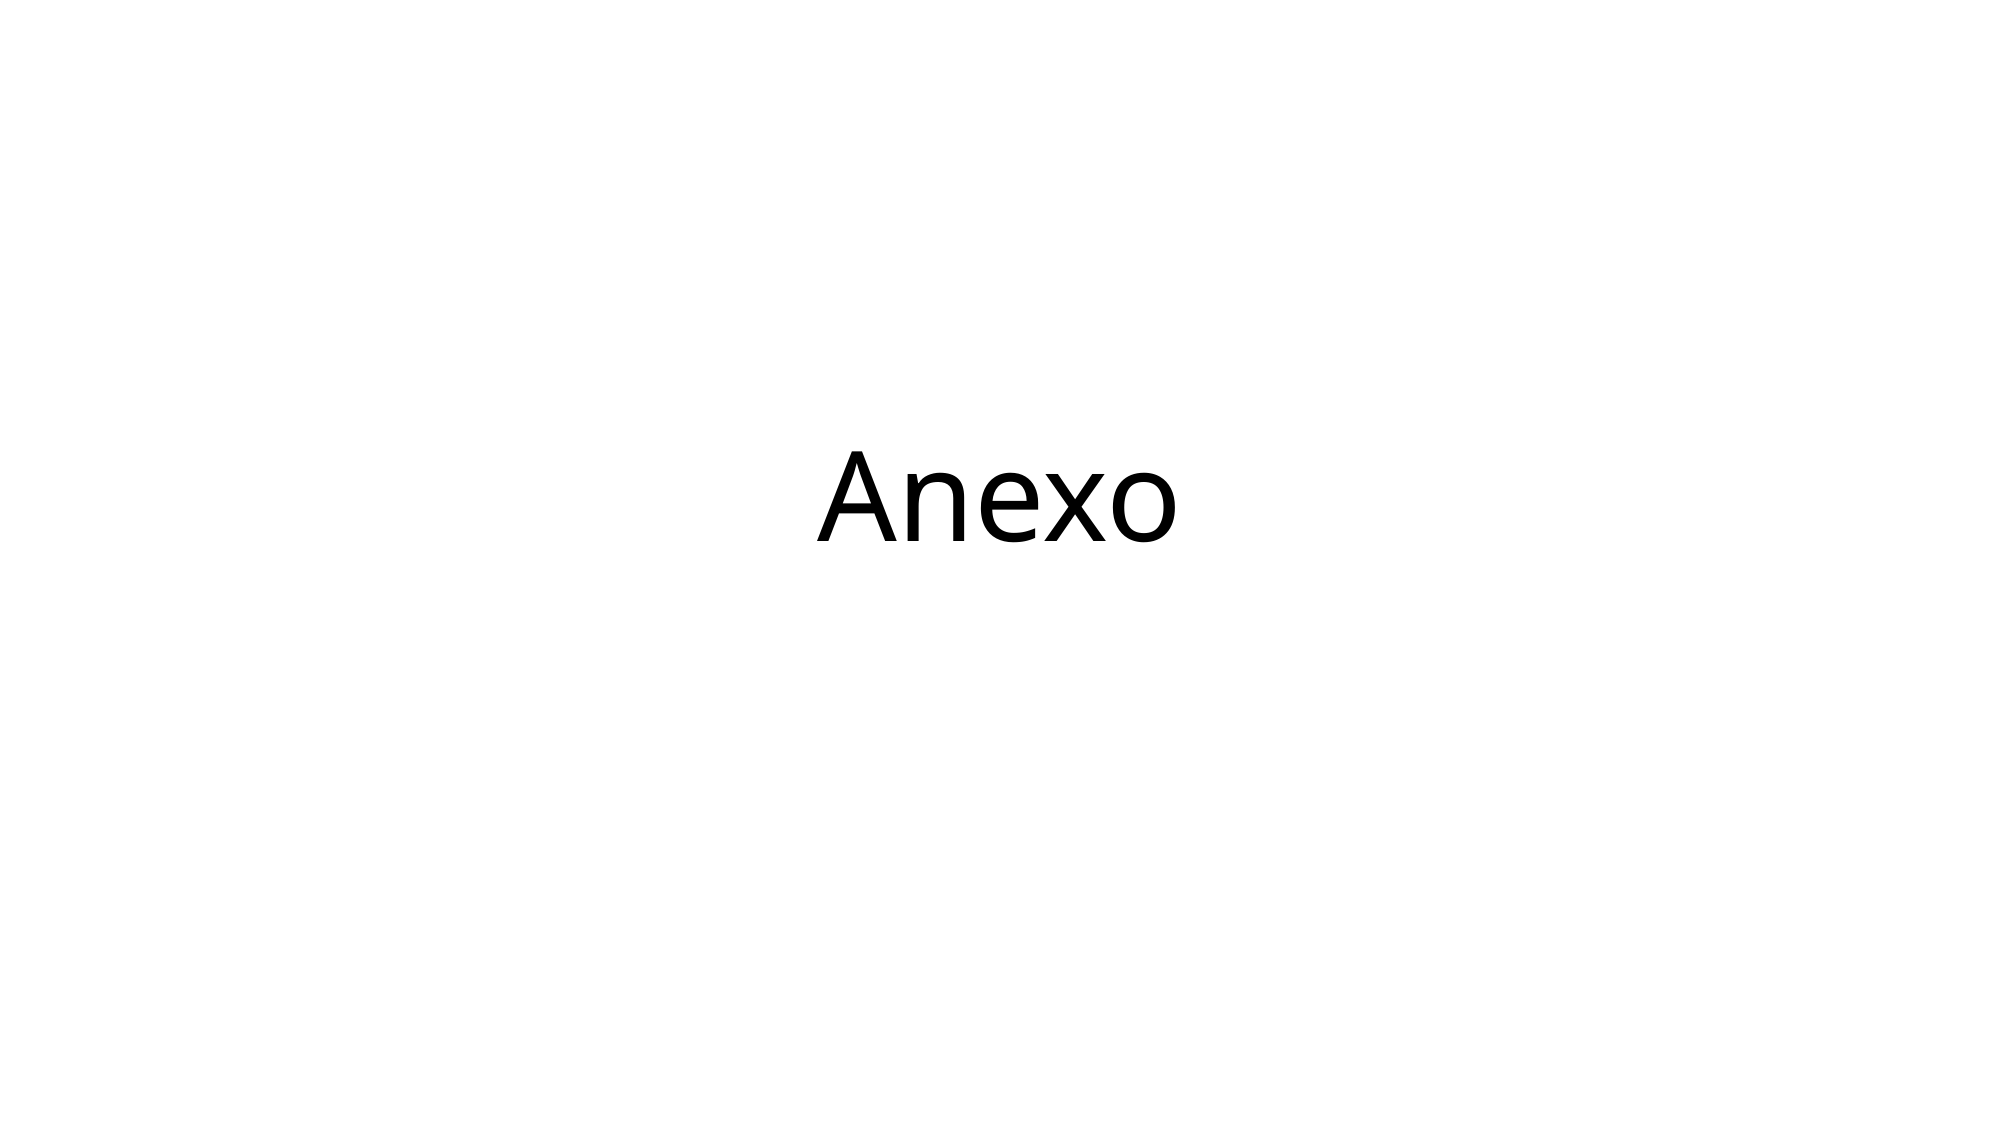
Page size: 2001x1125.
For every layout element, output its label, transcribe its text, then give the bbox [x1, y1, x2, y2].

title Anexo [249, 184, 1750, 576]
